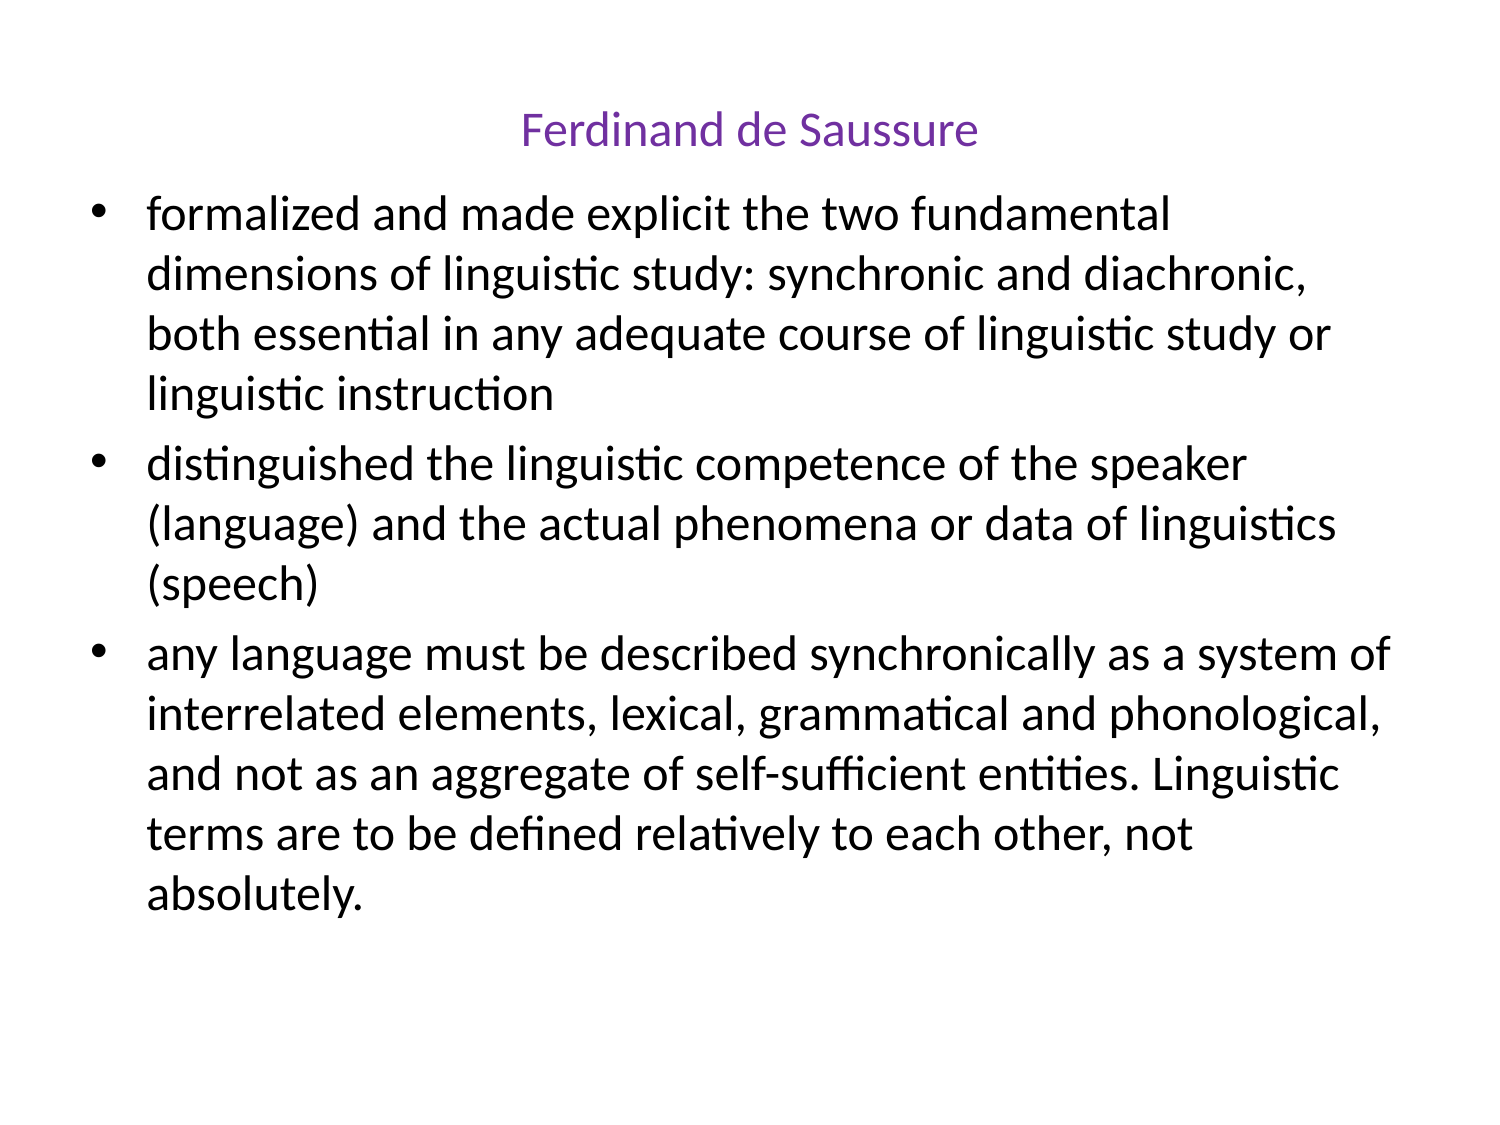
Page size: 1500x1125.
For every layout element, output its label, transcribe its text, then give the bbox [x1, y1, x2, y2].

list formalized and made explicit the two fundamental dimensions of linguistic study: synchronic and diachronic, both essential in any adequate course of linguistic study or linguistic instruction distinguished the linguistic competence of the speaker (language) and the actual phenomena or data of linguistics (speech) any language must be described synchronically as a system of interrelated elements, lexical, grammatical and phonological, and not as an aggregate of self-sufficient entities. Linguistic terms are to be defined relatively to each other, not absolutely. [75, 172, 1424, 1005]
title Ferdinand de Saussure [75, 45, 1425, 209]
